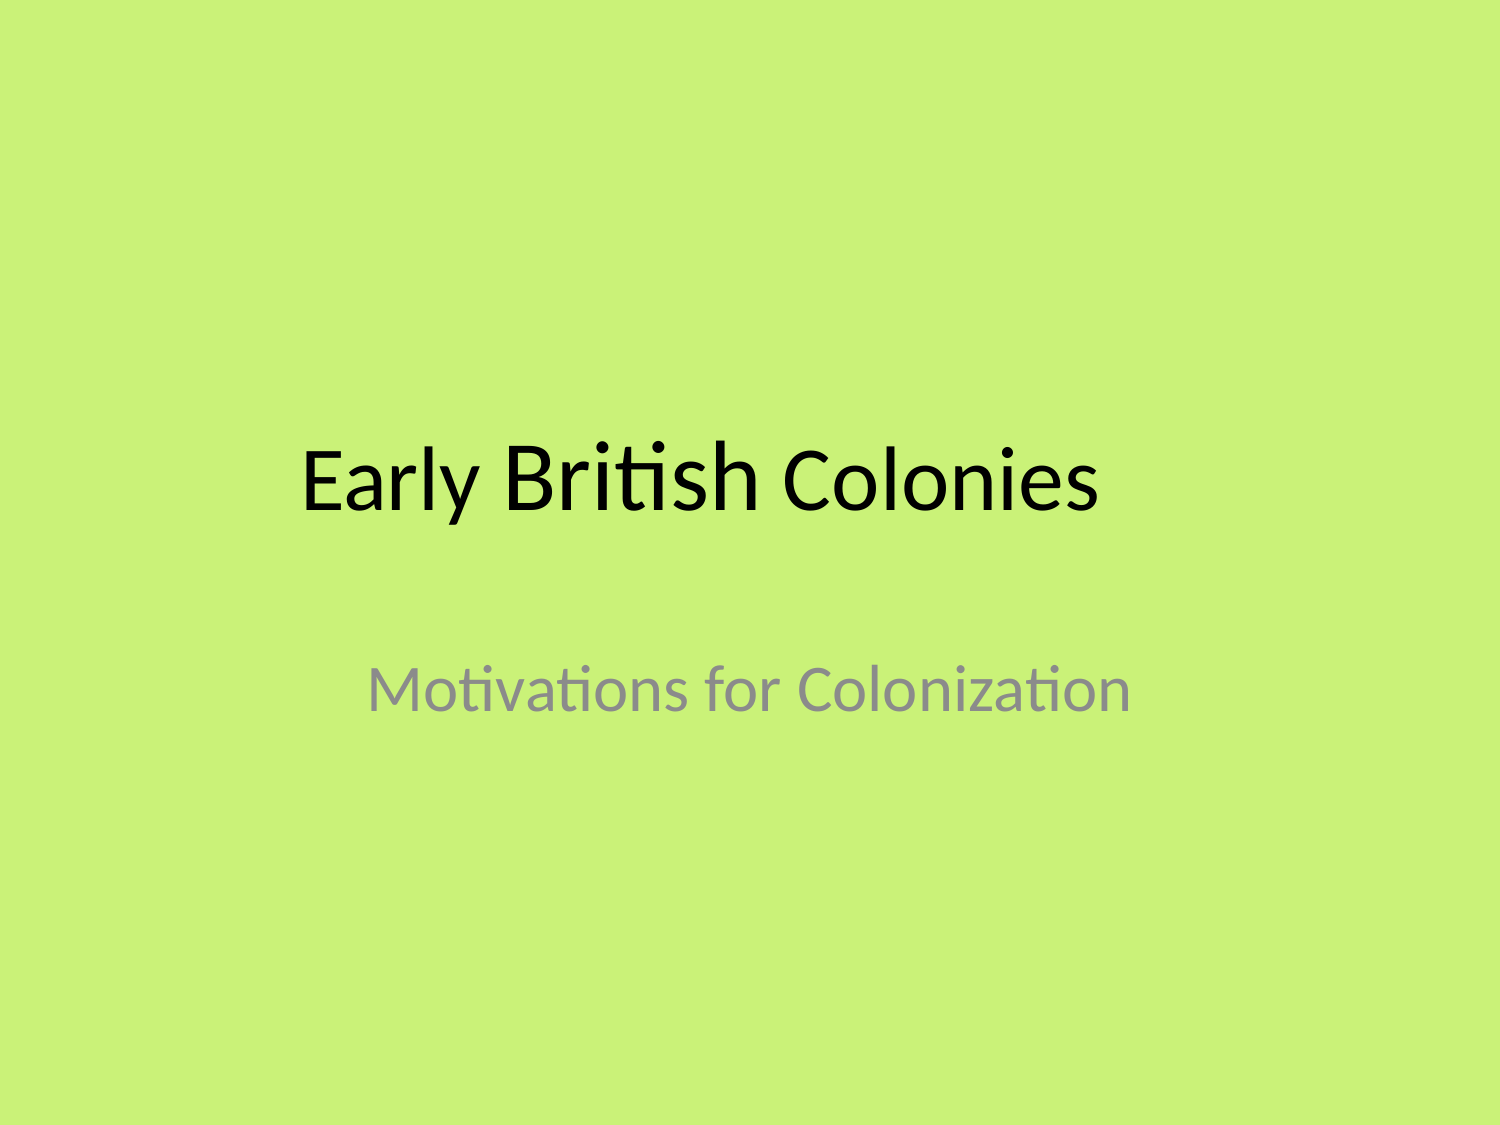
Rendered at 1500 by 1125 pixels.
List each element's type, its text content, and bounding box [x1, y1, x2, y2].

subtitle Motivations for Colonization [225, 637, 1275, 925]
title Early British Colonies [112, 349, 1388, 591]
